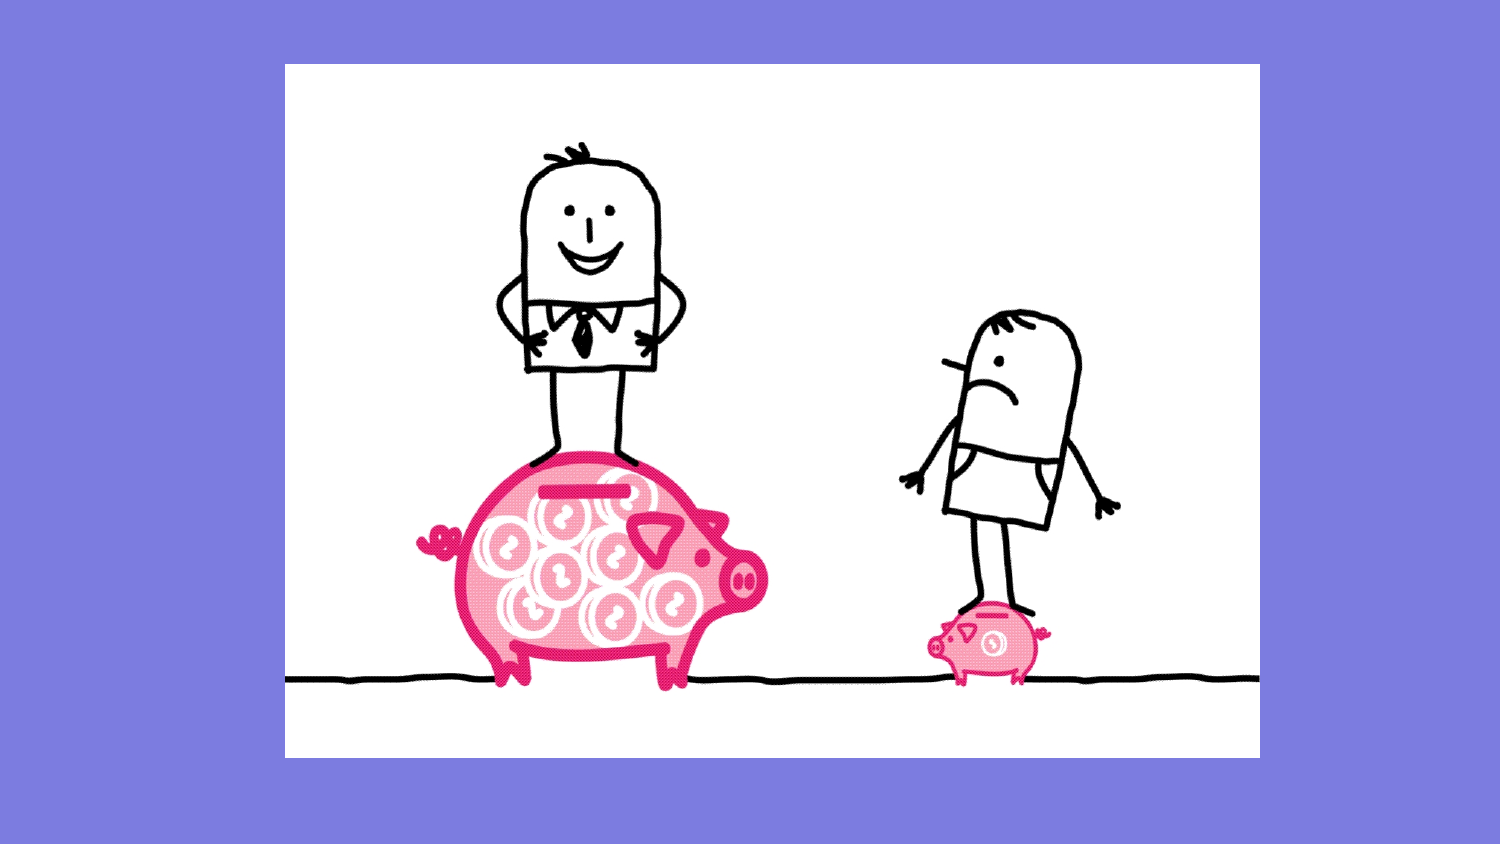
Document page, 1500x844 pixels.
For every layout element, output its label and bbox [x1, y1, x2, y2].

picture [285, 64, 1261, 758]
